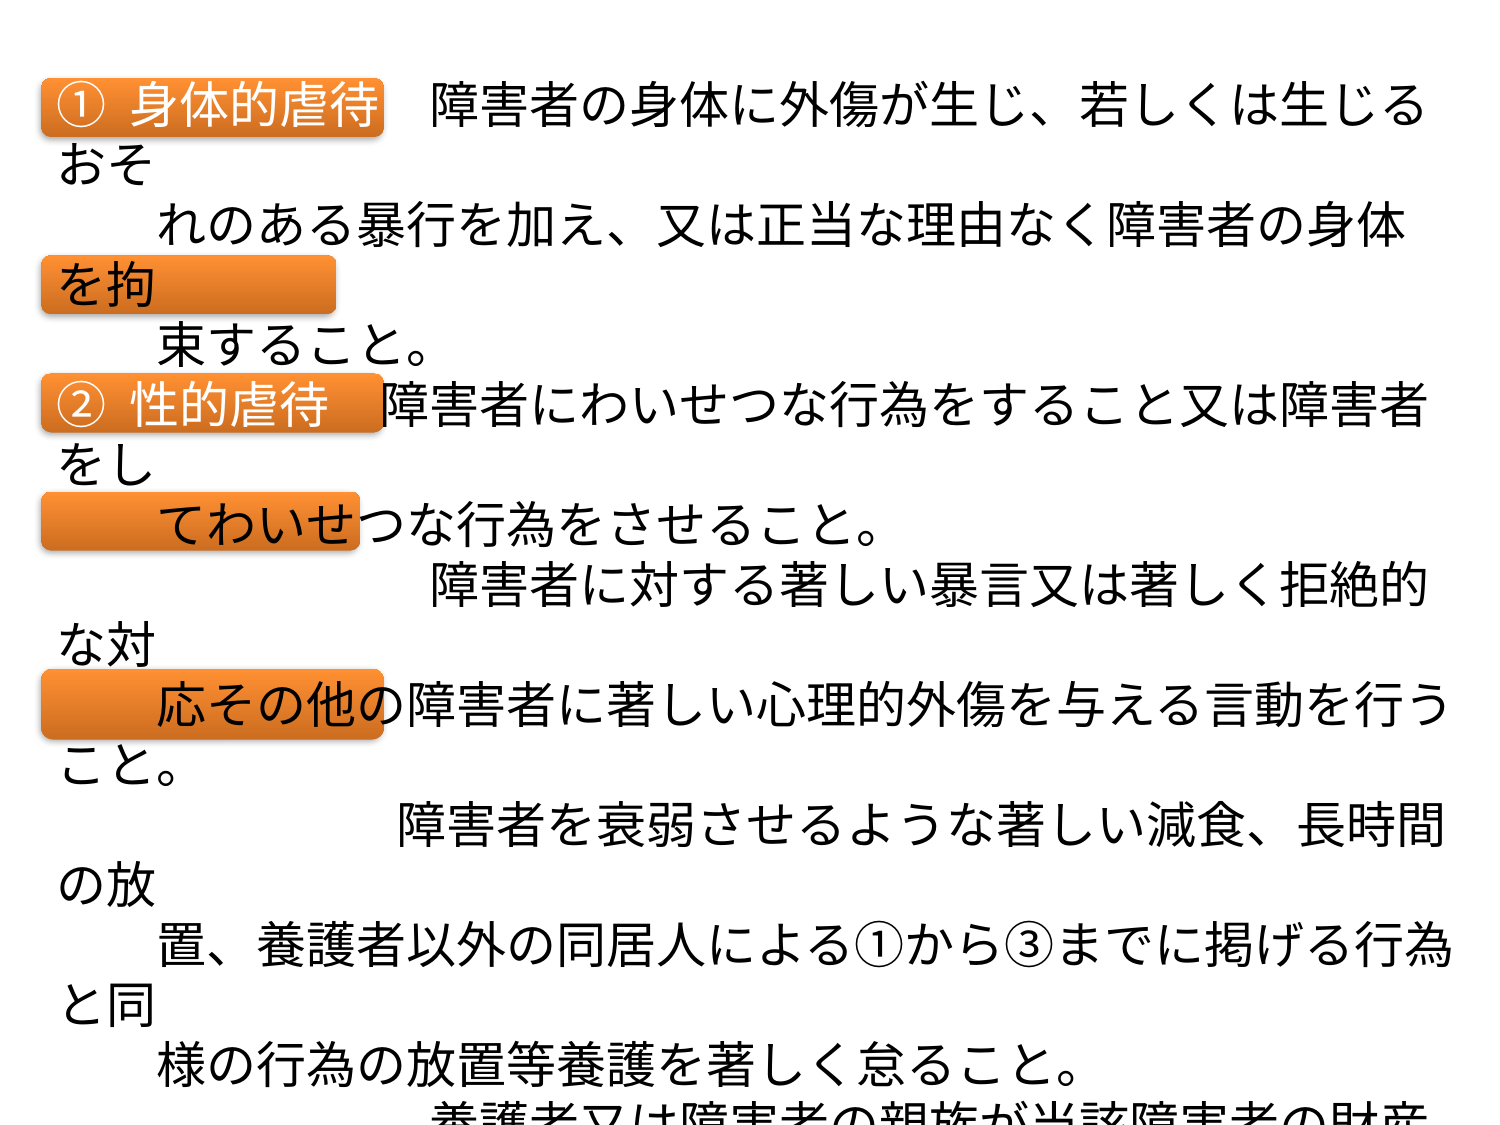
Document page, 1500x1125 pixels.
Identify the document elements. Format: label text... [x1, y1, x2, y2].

text_box ① 身体的虐待 障害者の身体に外傷が生じ、若しくは生じるおそ れのある暴行を加え、又は正当な理由なく障害者の身体を拘 束すること。 ② 性的虐待 障害者にわいせつな行為をすること又は障害者をし てわいせつな行為をさせること。 ③ 心理的虐待 障害者に対する著しい暴言又は著しく拒絶的な対 応その他の障害者に著しい心理的外傷を与える言動を行うこと。 ④ 放棄・放任 障害者を衰弱させるような著しい減食、長時間の放 置、養護者以外の同居人による①から③までに掲げる行為と同 様の行為の放置等養護を著しく怠ること。 ⑤ 経済的虐待 養護者又は障害者の親族が当該障害者の財産を 不当に処分することその他当該障害者から不当に財産上の利 益を得ること（障害者の親族による行為が含まれる）。 ※１８歳未満の障害児に対する養護者虐待の通報の受理や通報 に対する虐待対応は、児童虐待防止法が適用。 [41, 66, 1471, 1125]
